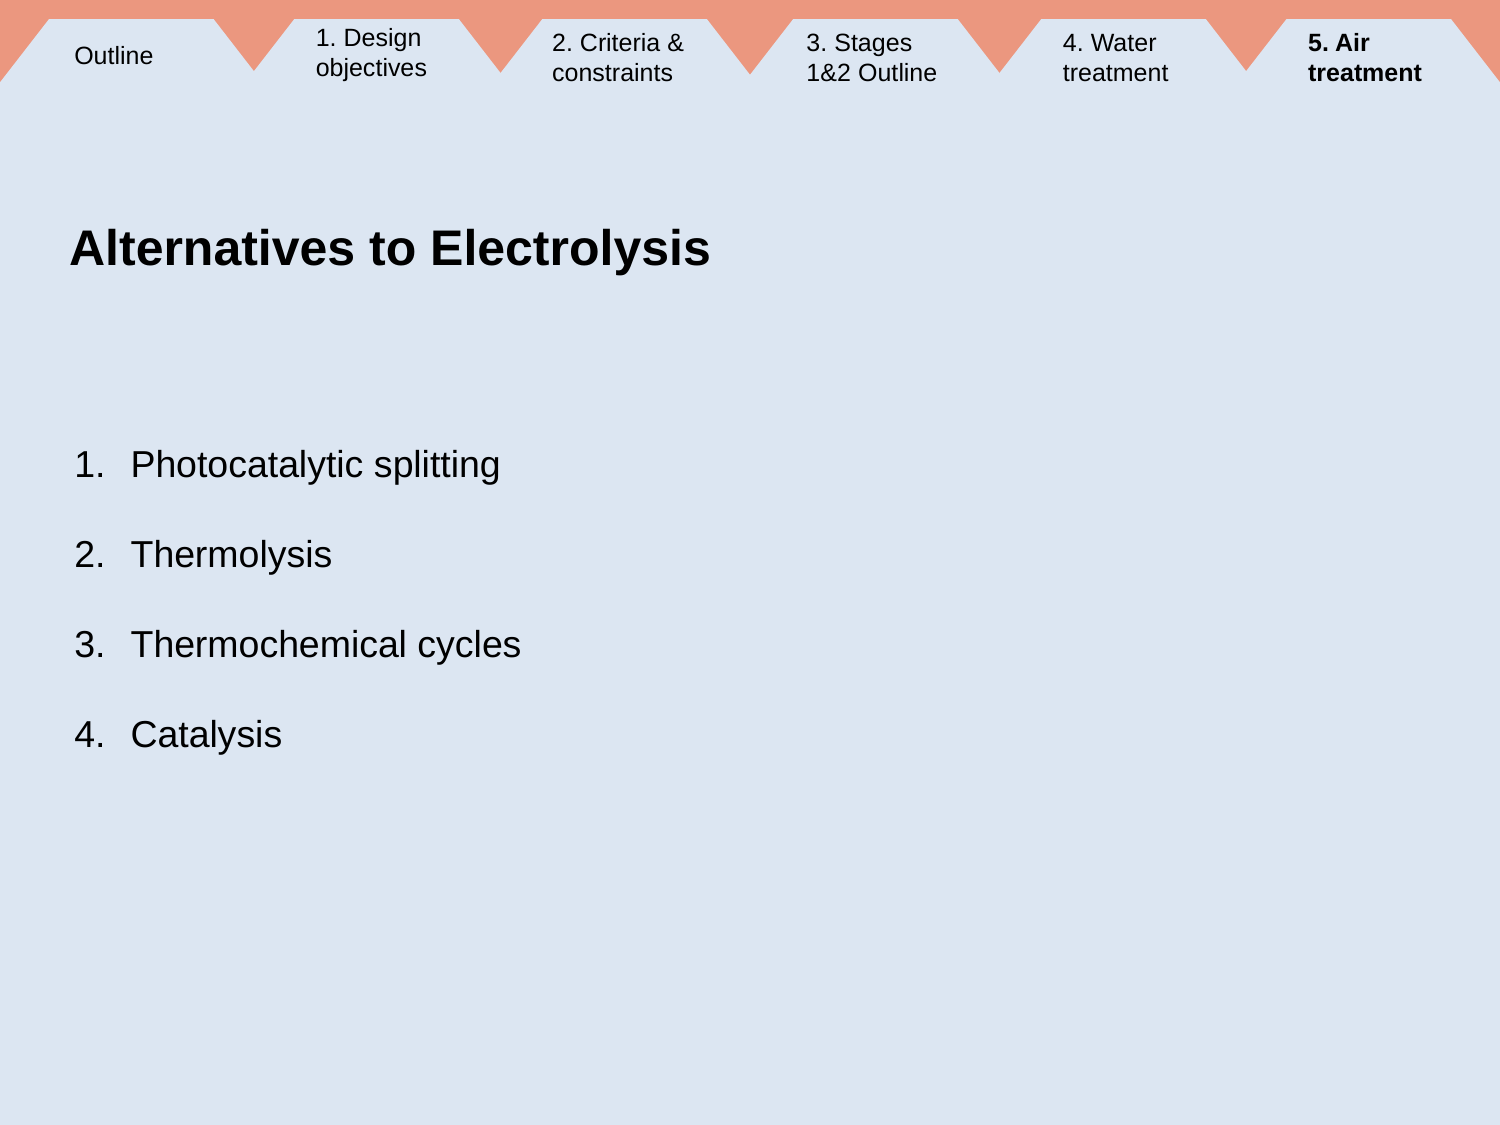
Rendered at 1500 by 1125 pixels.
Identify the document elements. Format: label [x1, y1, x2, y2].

list [0, 0, 1500, 1125]
